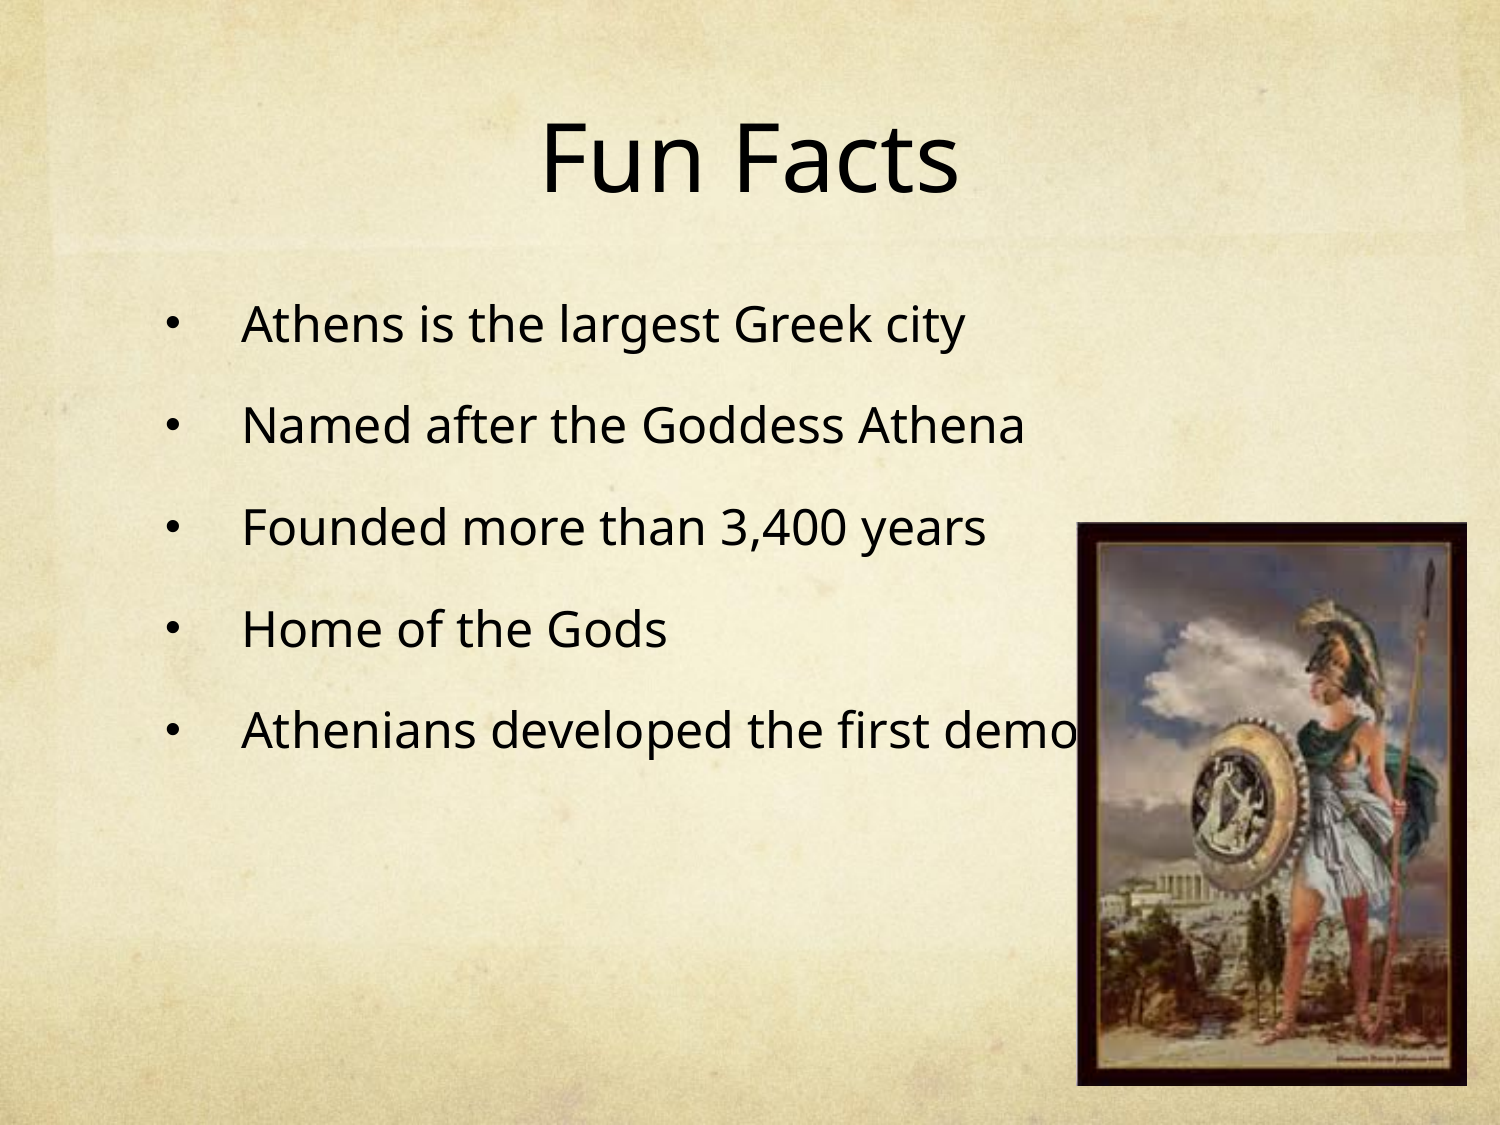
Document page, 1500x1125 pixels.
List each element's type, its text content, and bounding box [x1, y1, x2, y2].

list Athens is the largest Greek city Named after the Goddess Athena Founded more than 3,400 years Home of the Gods Athenians developed the first democracy [150, 284, 1350, 950]
title Fun Facts [150, 82, 1350, 225]
picture [0, 0, 1500, 1125]
